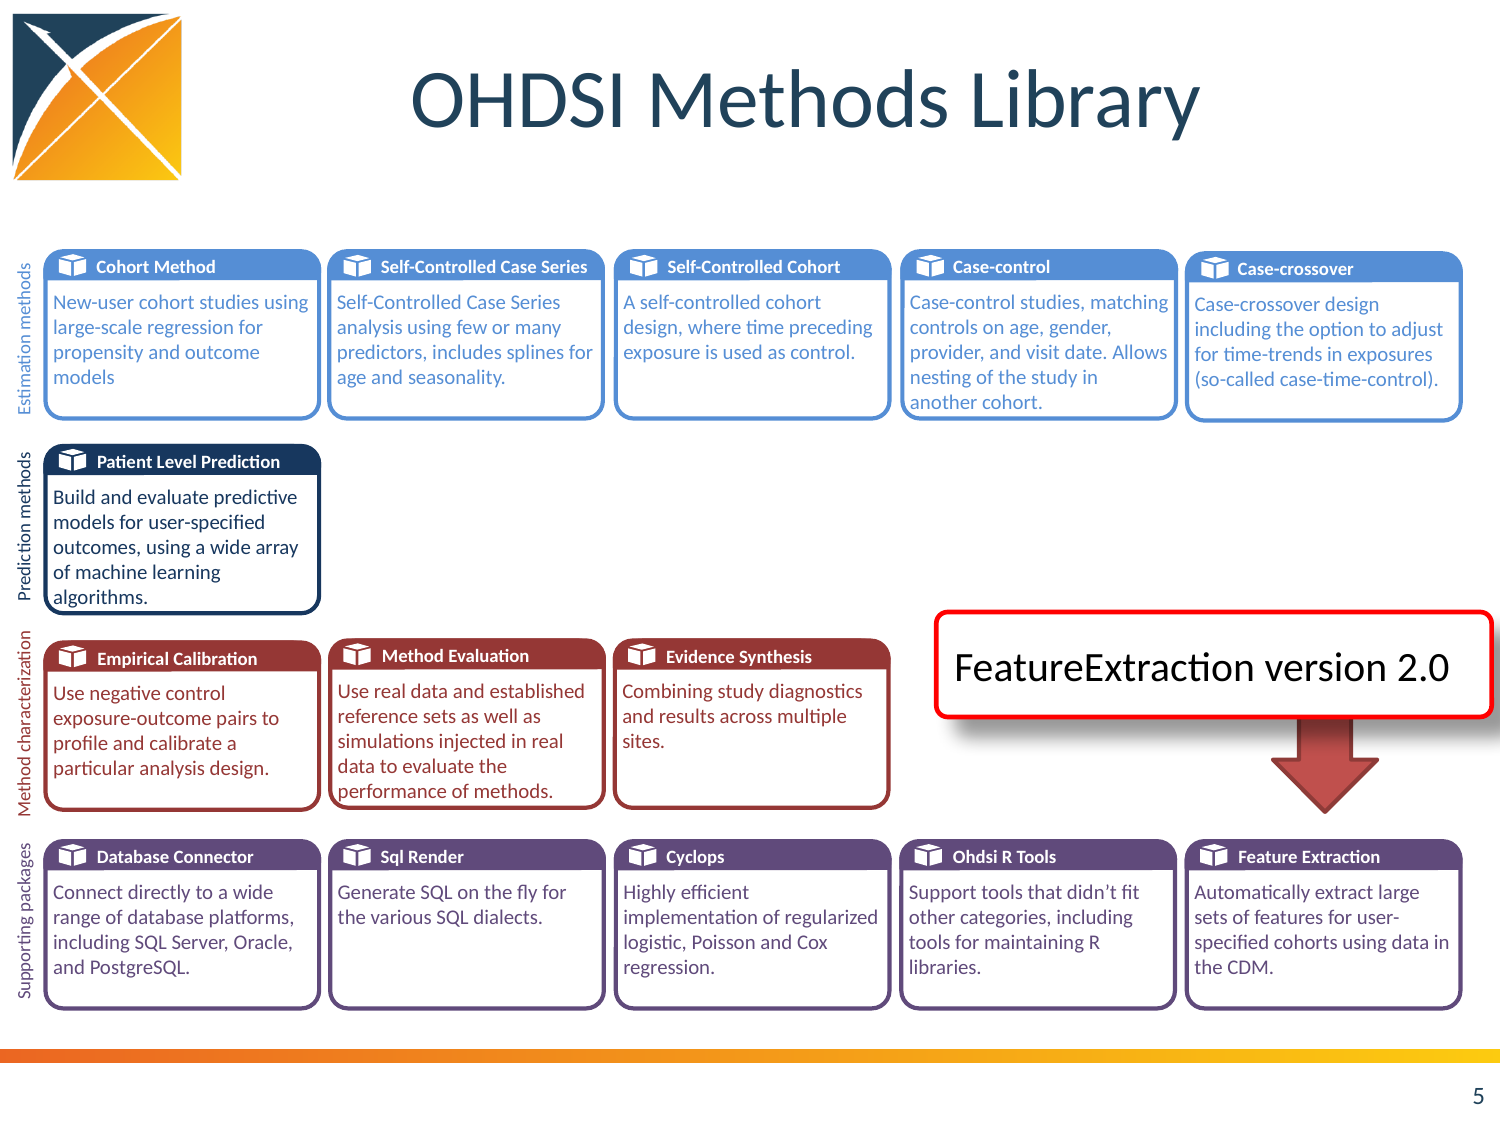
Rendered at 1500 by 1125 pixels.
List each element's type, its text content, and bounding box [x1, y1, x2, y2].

text_box Prediction methods [4, 437, 42, 615]
title OHDSI Methods Library [187, 24, 1425, 163]
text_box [329, 837, 605, 1009]
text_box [615, 837, 890, 1009]
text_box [901, 837, 1176, 1009]
slide_number 5 [1149, 1065, 1500, 1125]
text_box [45, 442, 320, 618]
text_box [329, 636, 605, 813]
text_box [1186, 249, 1461, 421]
text_box Method characterization [4, 615, 42, 828]
picture [0, 0, 206, 200]
text_box Estimation methods [4, 248, 42, 431]
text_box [45, 247, 320, 419]
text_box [902, 247, 1177, 423]
text_box FeatureExtraction version 2.0 [934, 609, 1494, 720]
text_box Supporting packages [4, 828, 42, 1015]
text_box [1270, 752, 1380, 814]
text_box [45, 837, 320, 1009]
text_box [45, 638, 320, 811]
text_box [615, 247, 890, 419]
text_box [614, 636, 889, 809]
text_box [329, 247, 605, 419]
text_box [1186, 837, 1461, 1009]
